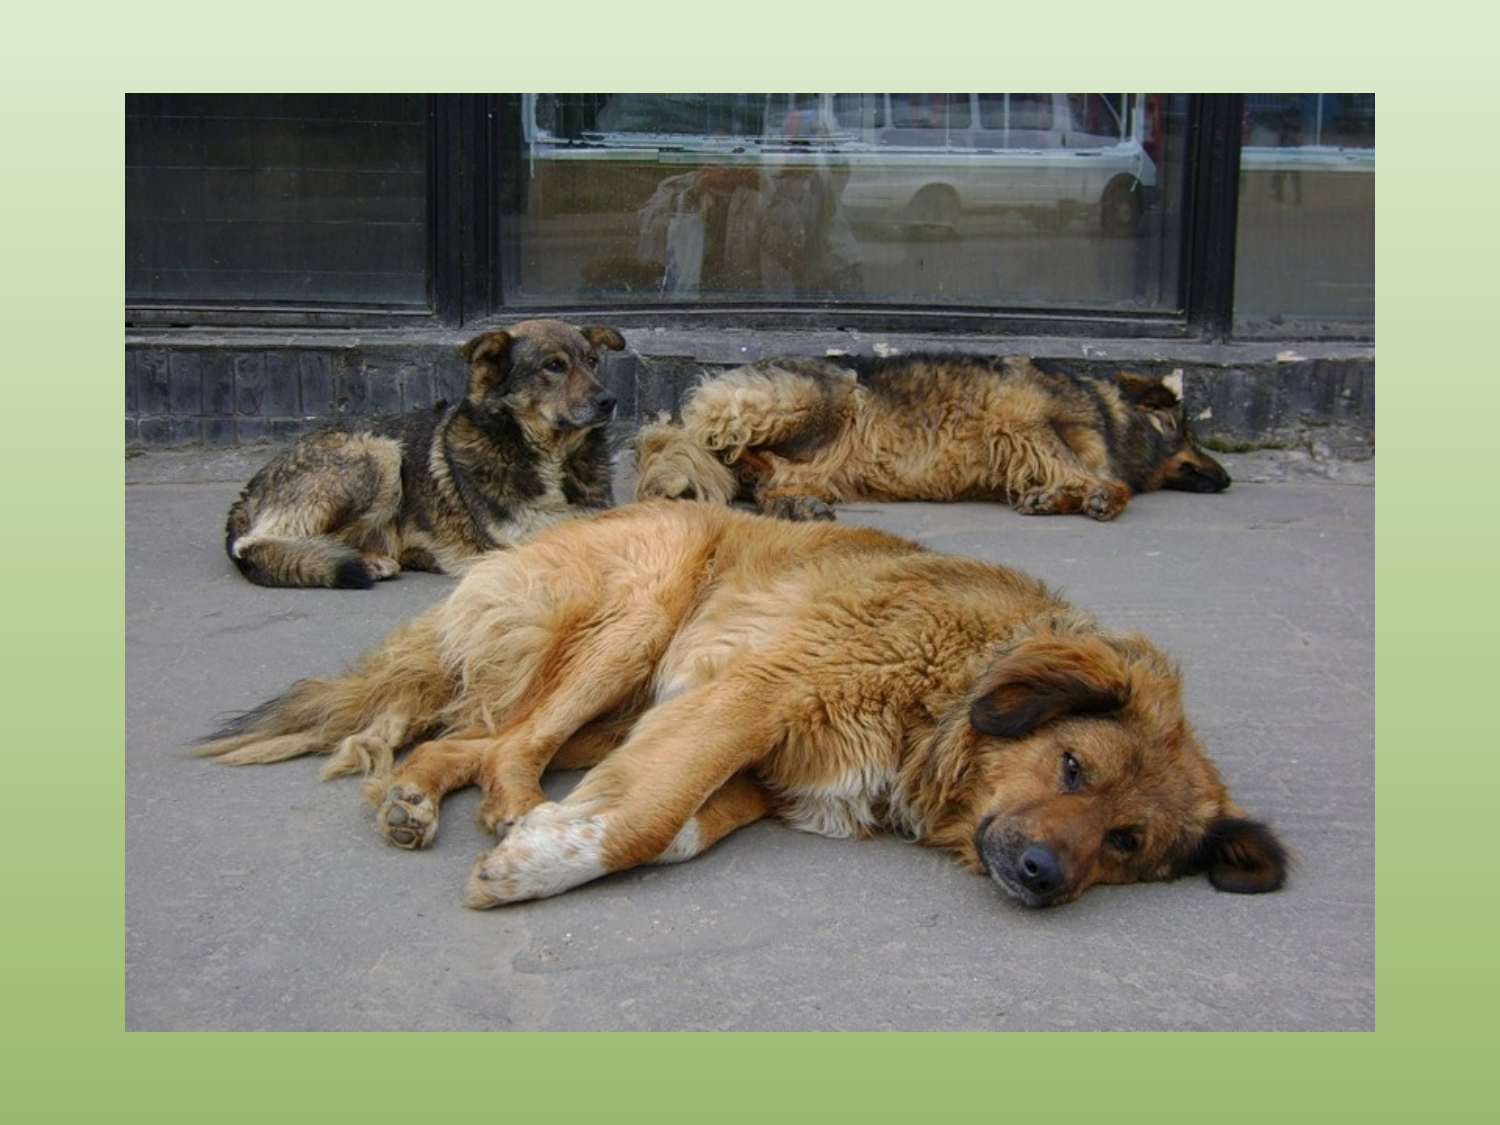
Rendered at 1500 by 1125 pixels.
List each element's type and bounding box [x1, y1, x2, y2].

picture [124, 93, 1376, 1032]
